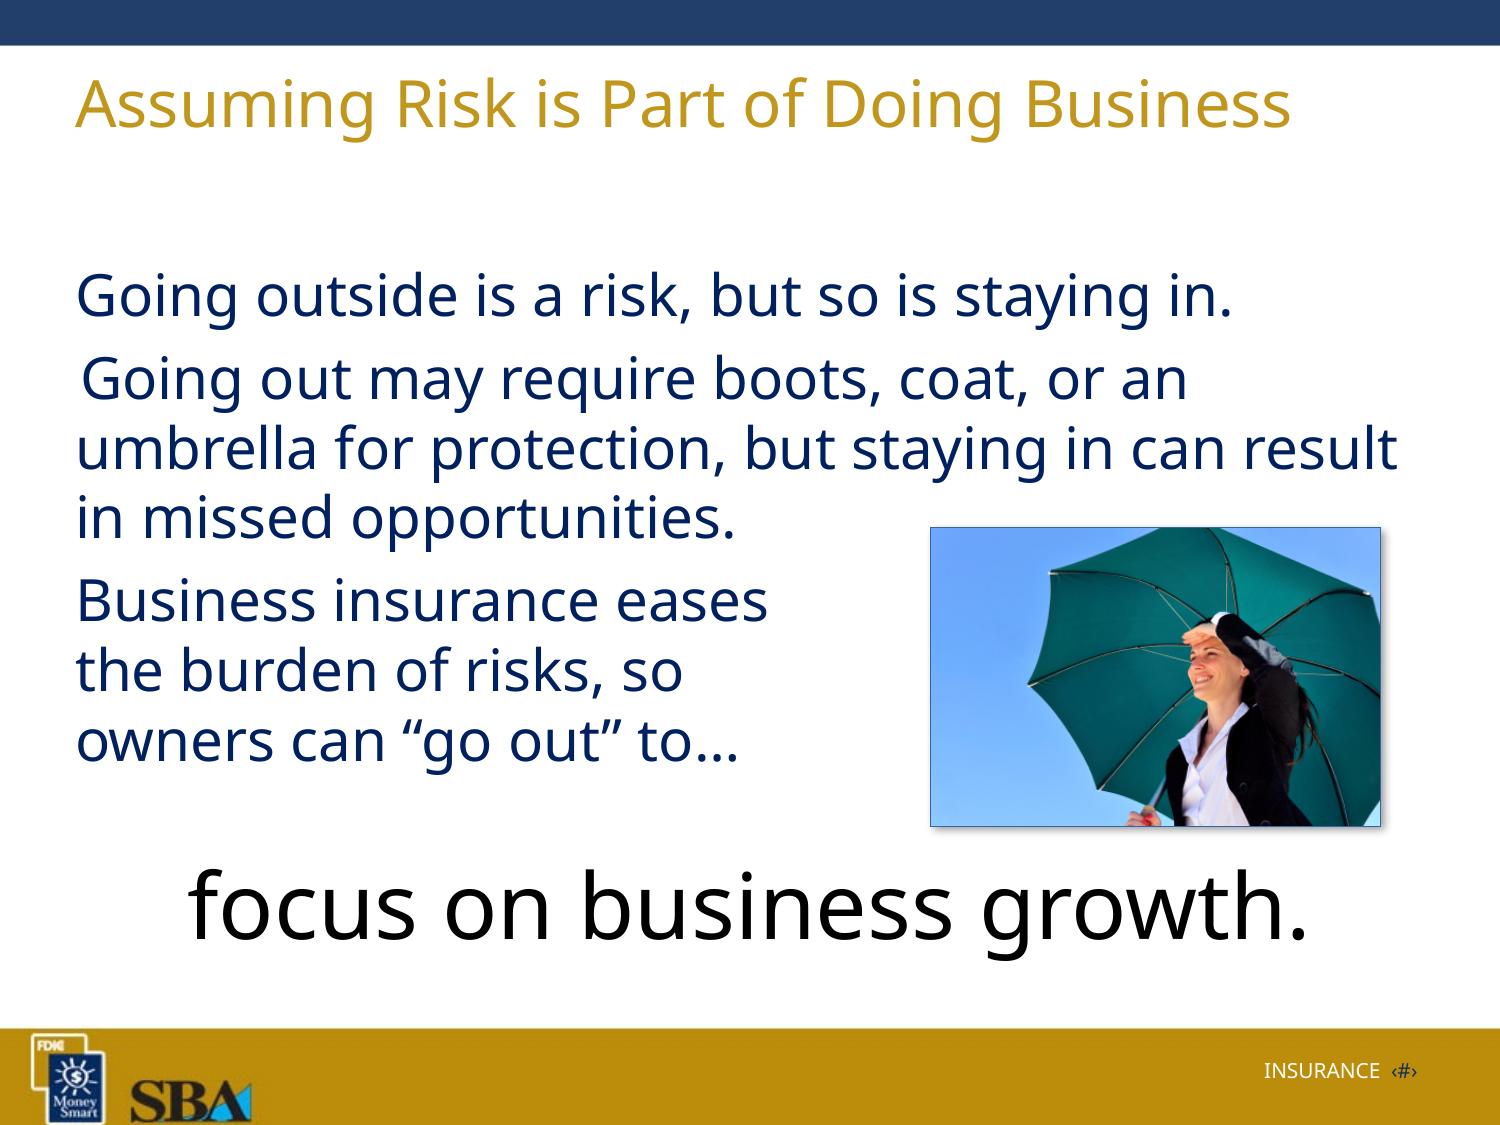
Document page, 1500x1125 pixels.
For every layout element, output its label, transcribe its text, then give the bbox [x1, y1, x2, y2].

title Assuming Risk is Part of Doing Business [74, 61, 1426, 163]
picture [0, 0, 1500, 1125]
list Going outside is a risk, but so is staying in. Going out may require boots, coat, or an umbrella for protection, but staying in can result in missed opportunities. Business insurance eases the burden of risks, so owners can “go out” to… focus on business growth. [74, 258, 1426, 1003]
